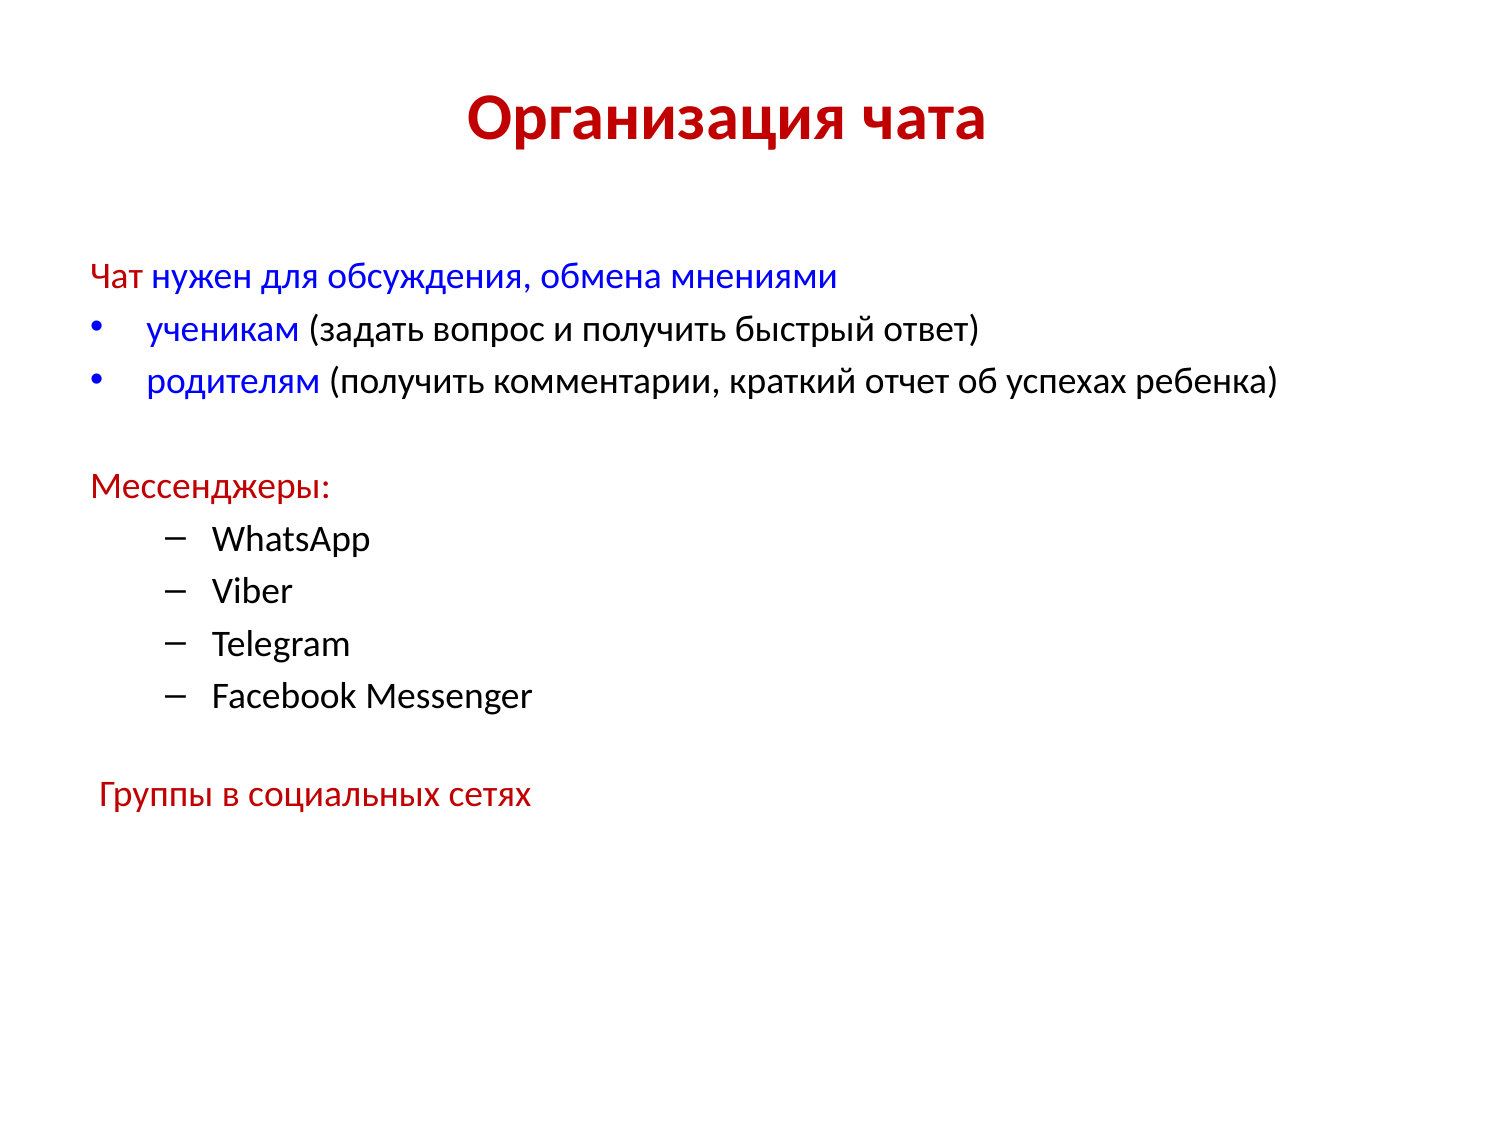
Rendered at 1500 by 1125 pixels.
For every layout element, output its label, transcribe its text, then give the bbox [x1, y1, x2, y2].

list Чат нужен для обсуждения, обмена мнениями ученикам (задать вопрос и получить быстрый ответ) родителям (получить комментарии, краткий отчет об успехах ребенка) Мессенджеры: WhatsApp Viber Telegram Facebook Messenger Группы в социальных сетях [75, 243, 1425, 986]
title Организация чата [29, 19, 1425, 207]
